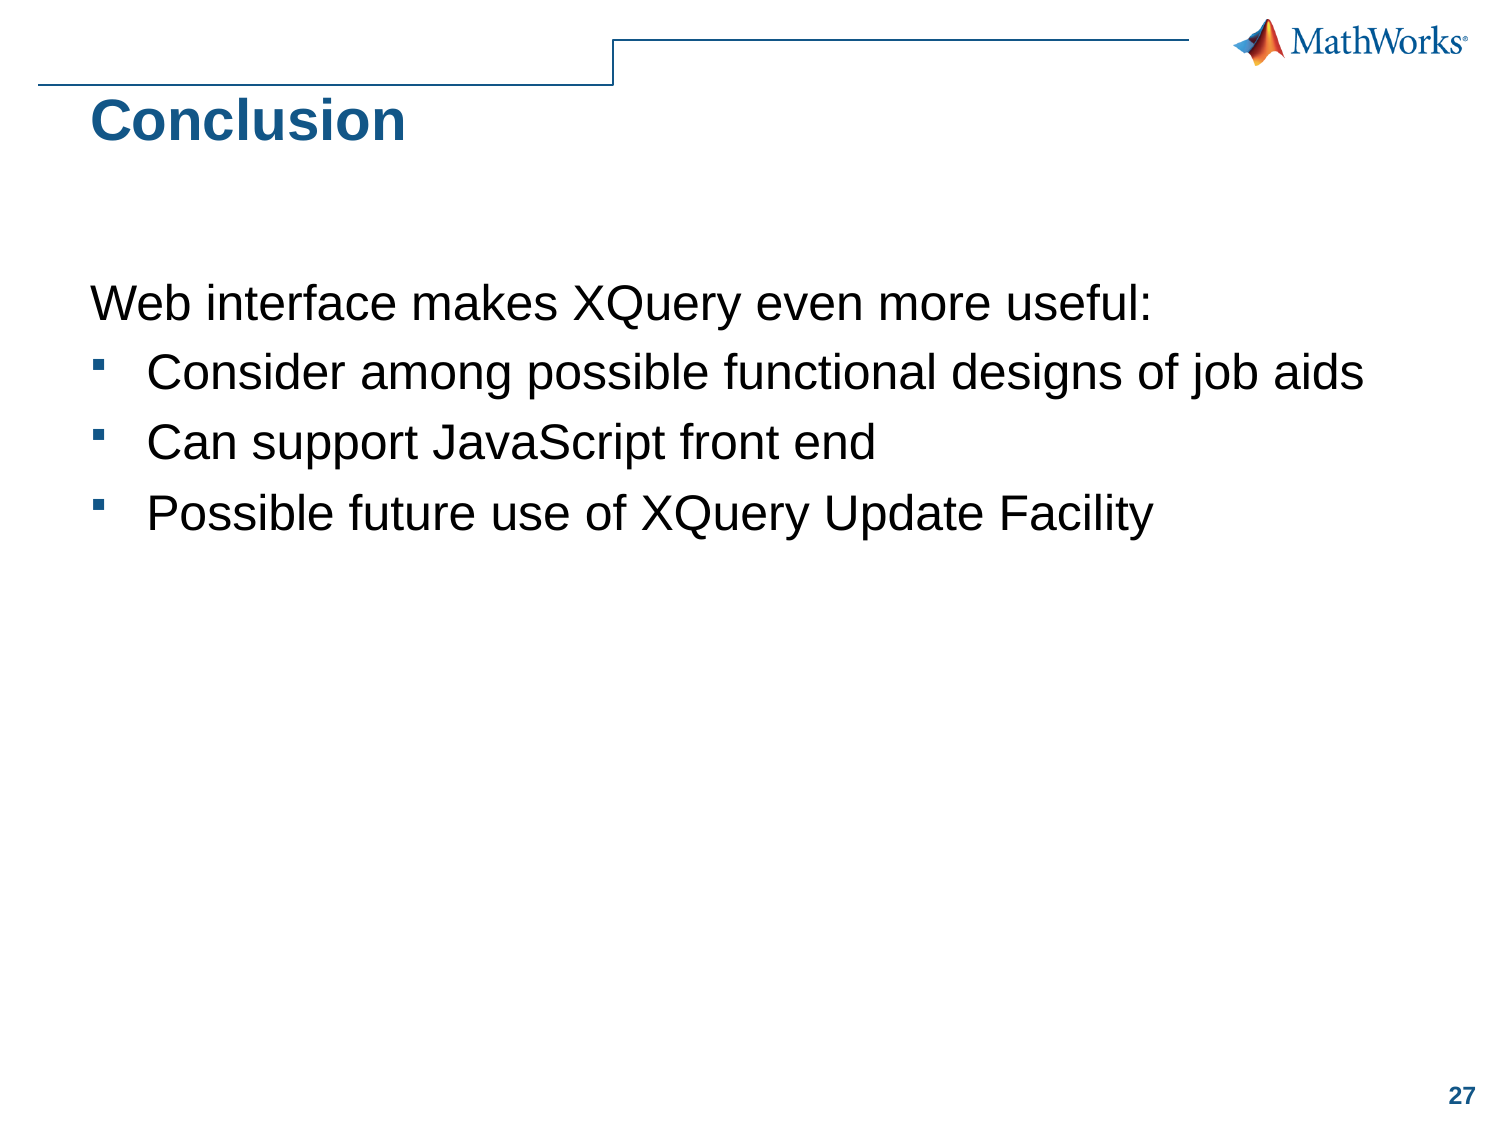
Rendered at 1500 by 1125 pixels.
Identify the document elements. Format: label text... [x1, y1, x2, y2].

title Conclusion [75, 75, 1400, 238]
list Web interface makes XQuery even more useful: Consider among possible functional designs of job aids Can support JavaScript front end Possible future use of XQuery Update Facility [75, 262, 1400, 1025]
picture [1226, 7, 1483, 78]
